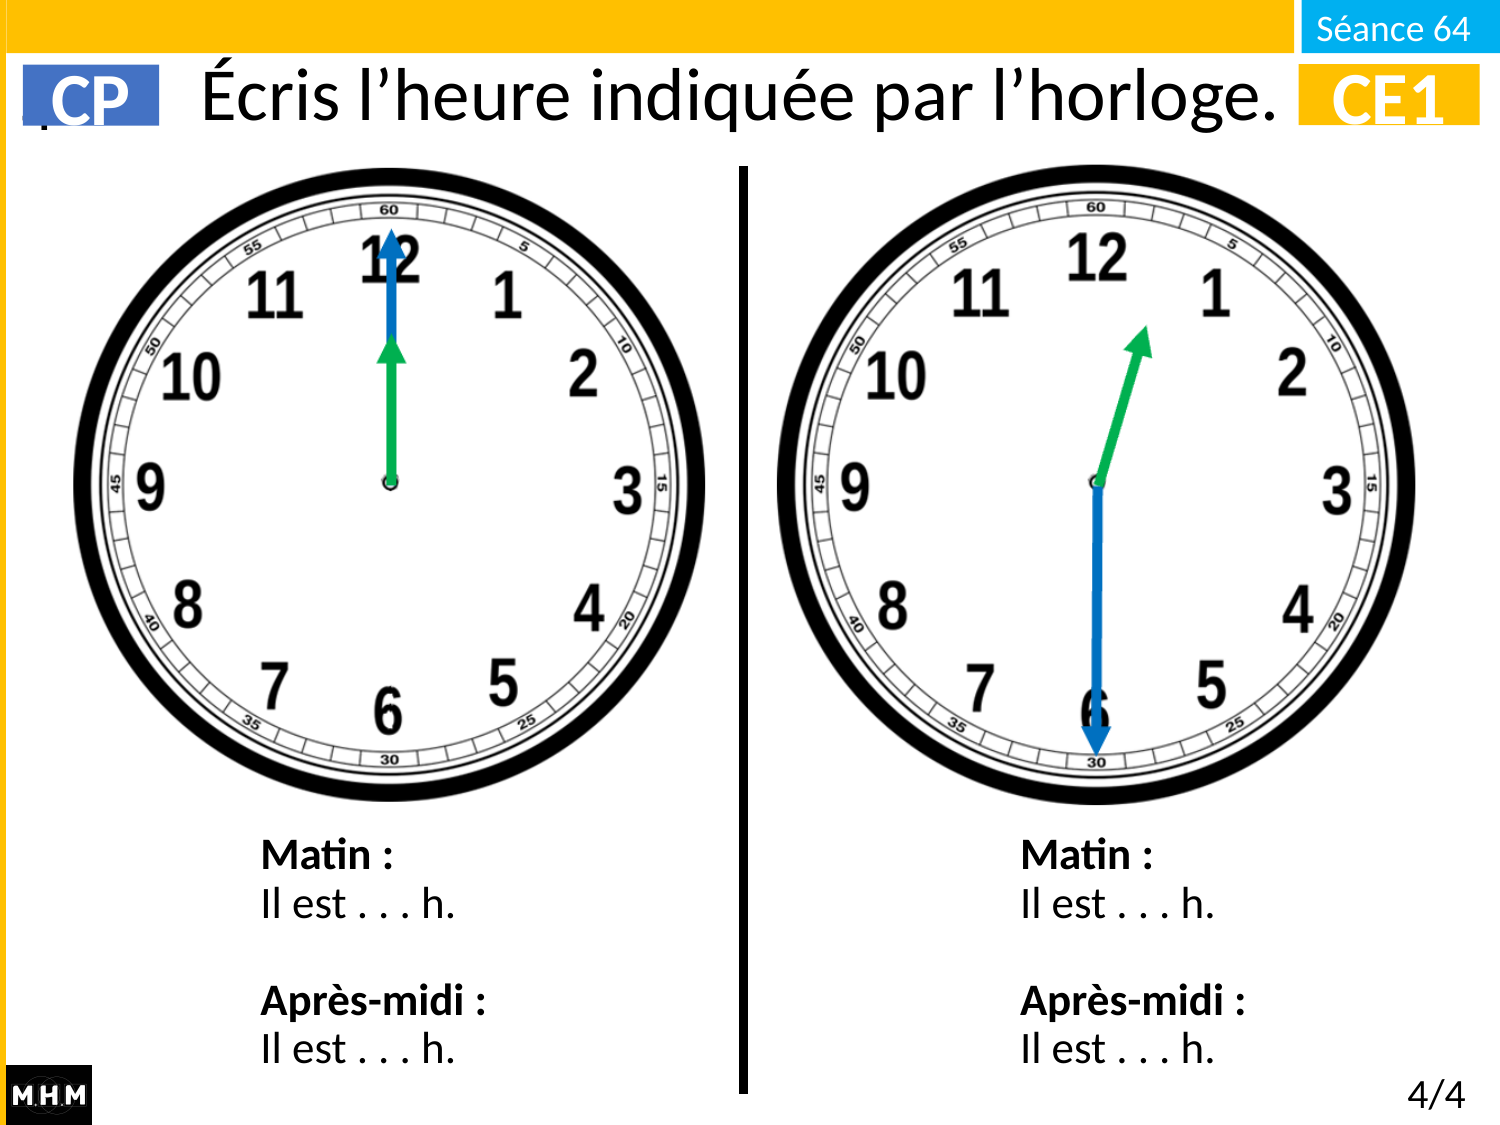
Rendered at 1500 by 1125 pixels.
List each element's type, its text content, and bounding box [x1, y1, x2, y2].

picture [6, 1065, 92, 1125]
picture [70, 159, 723, 823]
text_box CE1 [1298, 63, 1481, 126]
text_box CP [22, 64, 160, 127]
list 4/4 [1373, 1064, 1500, 1125]
text_box Matin : Il est . . . h. Après-midi : Il est . . . h. [245, 823, 598, 1082]
text_box Matin : Il est . . . h. Après-midi : Il est . . . h. [1005, 822, 1358, 1082]
picture [768, 149, 1430, 813]
title Écris l’heure indiquée par l’horloge. [185, 46, 1480, 146]
